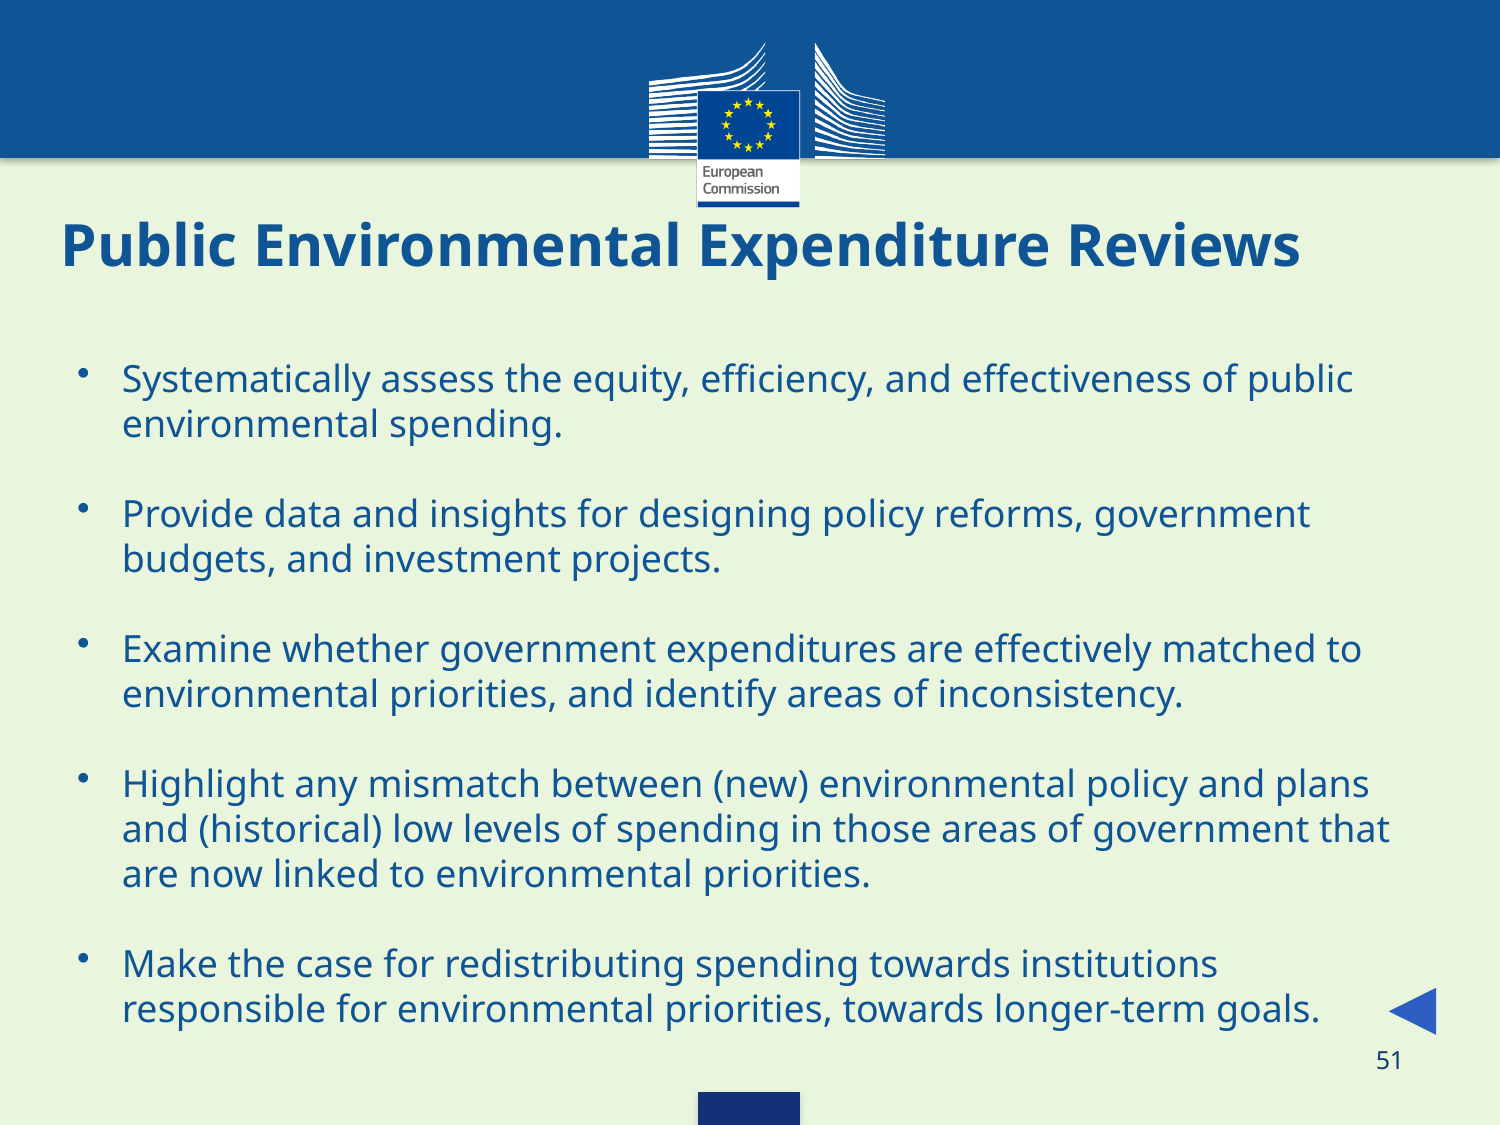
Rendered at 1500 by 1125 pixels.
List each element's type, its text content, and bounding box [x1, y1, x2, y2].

text_box Systematically assess the equity, efficiency, and effectiveness of public environmental spending. Provide data and insights for designing policy reforms, government budgets, and investment projects. Examine whether government expenditures are effectively matched to environmental priorities, and identify areas of inconsistency. Highlight any mismatch between (new) environmental policy and plans and (historical) low levels of spending in those areas of government that are now linked to environmental priorities. Make the case for redistributing spending towards institutions responsible for environmental priorities, towards longer-term goals. [62, 302, 1433, 1038]
picture [649, 42, 885, 141]
title Public Environmental Expenditure Reviews [0, 141, 1500, 345]
text_box [1388, 987, 1437, 1035]
